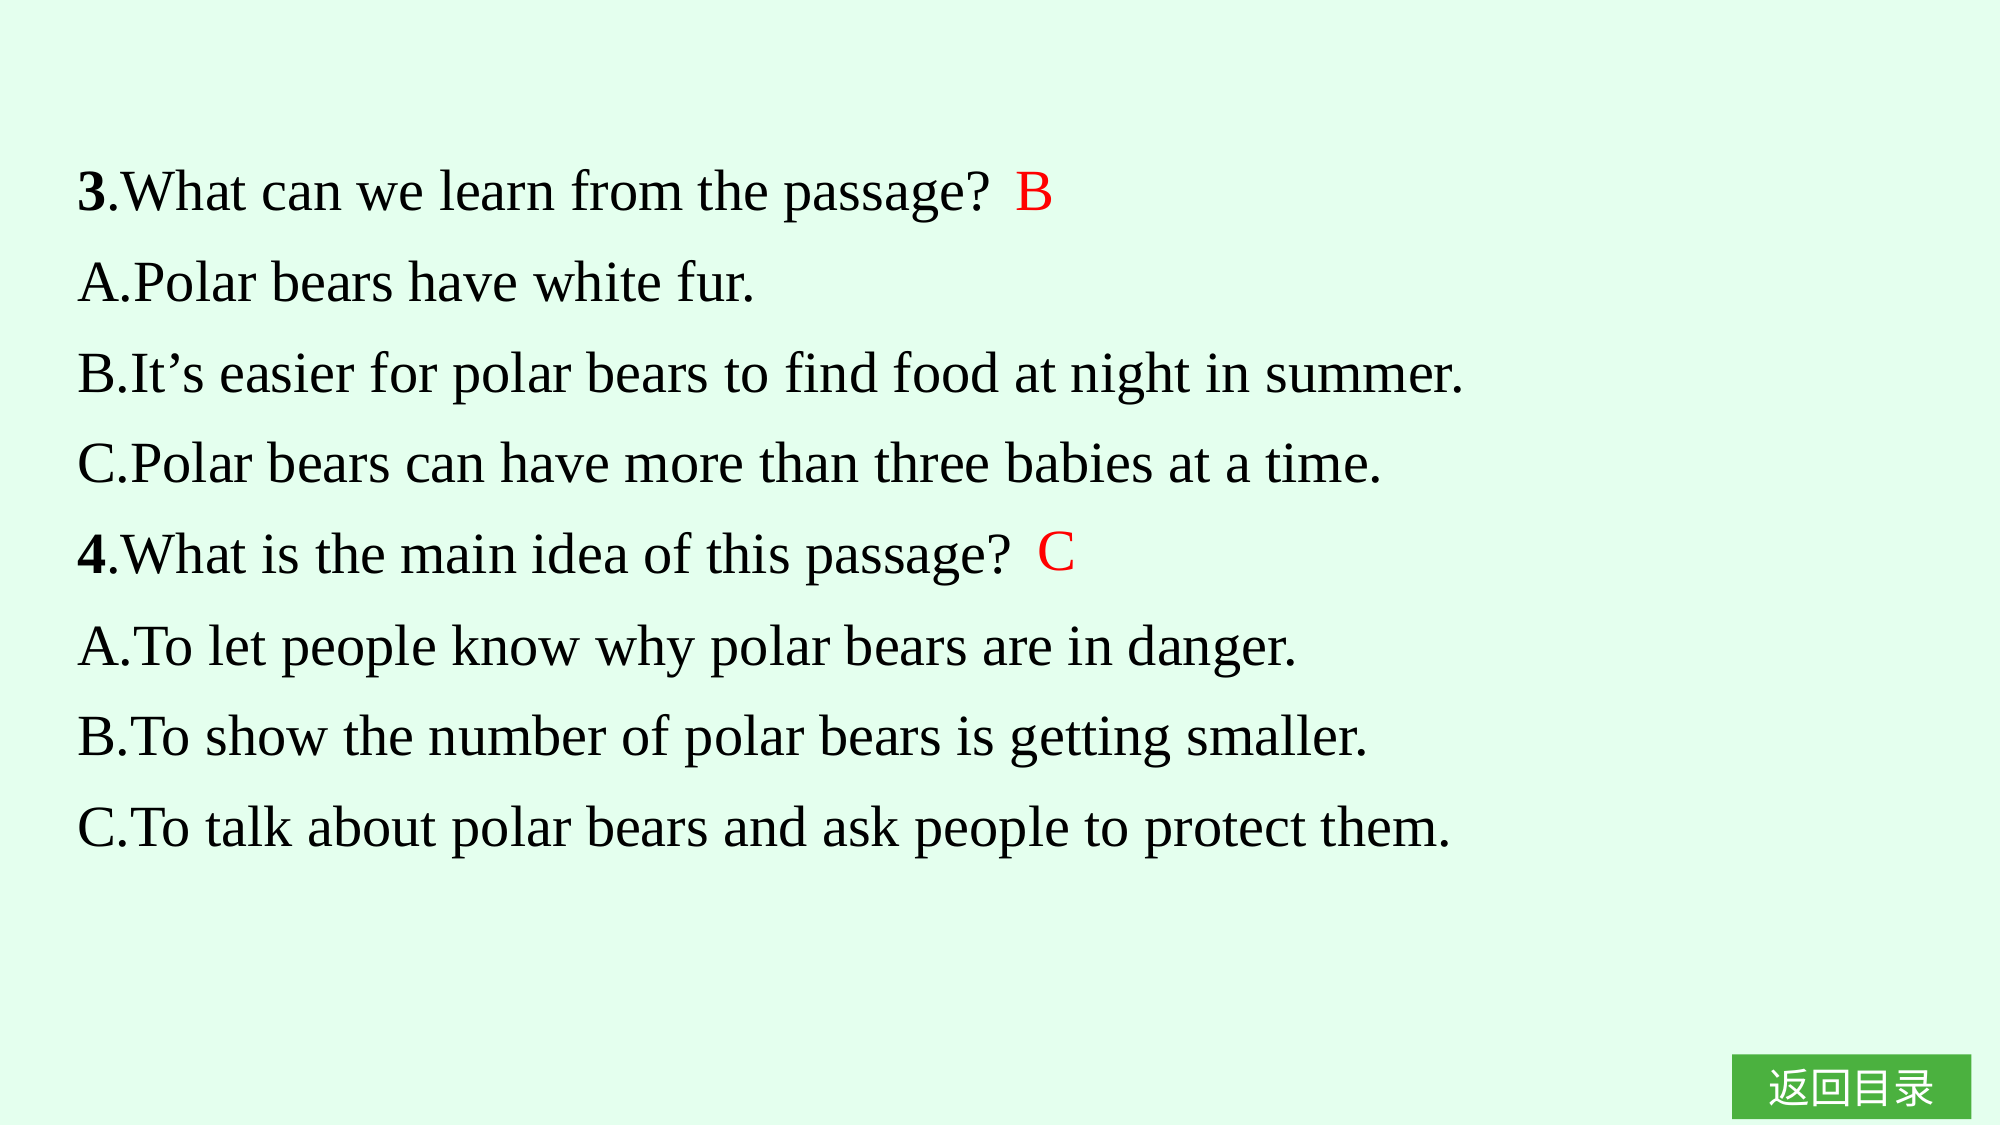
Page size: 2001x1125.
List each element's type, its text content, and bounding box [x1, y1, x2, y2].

text_box C [1022, 504, 1091, 590]
text_box 3.What can we learn from the passage? A.Polar bears have white fur. B.It’s easier for polar bears to find food at night in summer. C.Polar bears can have more than three babies at a time. 4.What is the main idea of this passage? A.To let people know why polar bears are in danger. B.To show the number of polar bears is getting smaller. C.To talk about polar bears and ask people to protect them. [62, 123, 1938, 866]
text_box B [1000, 145, 1069, 230]
